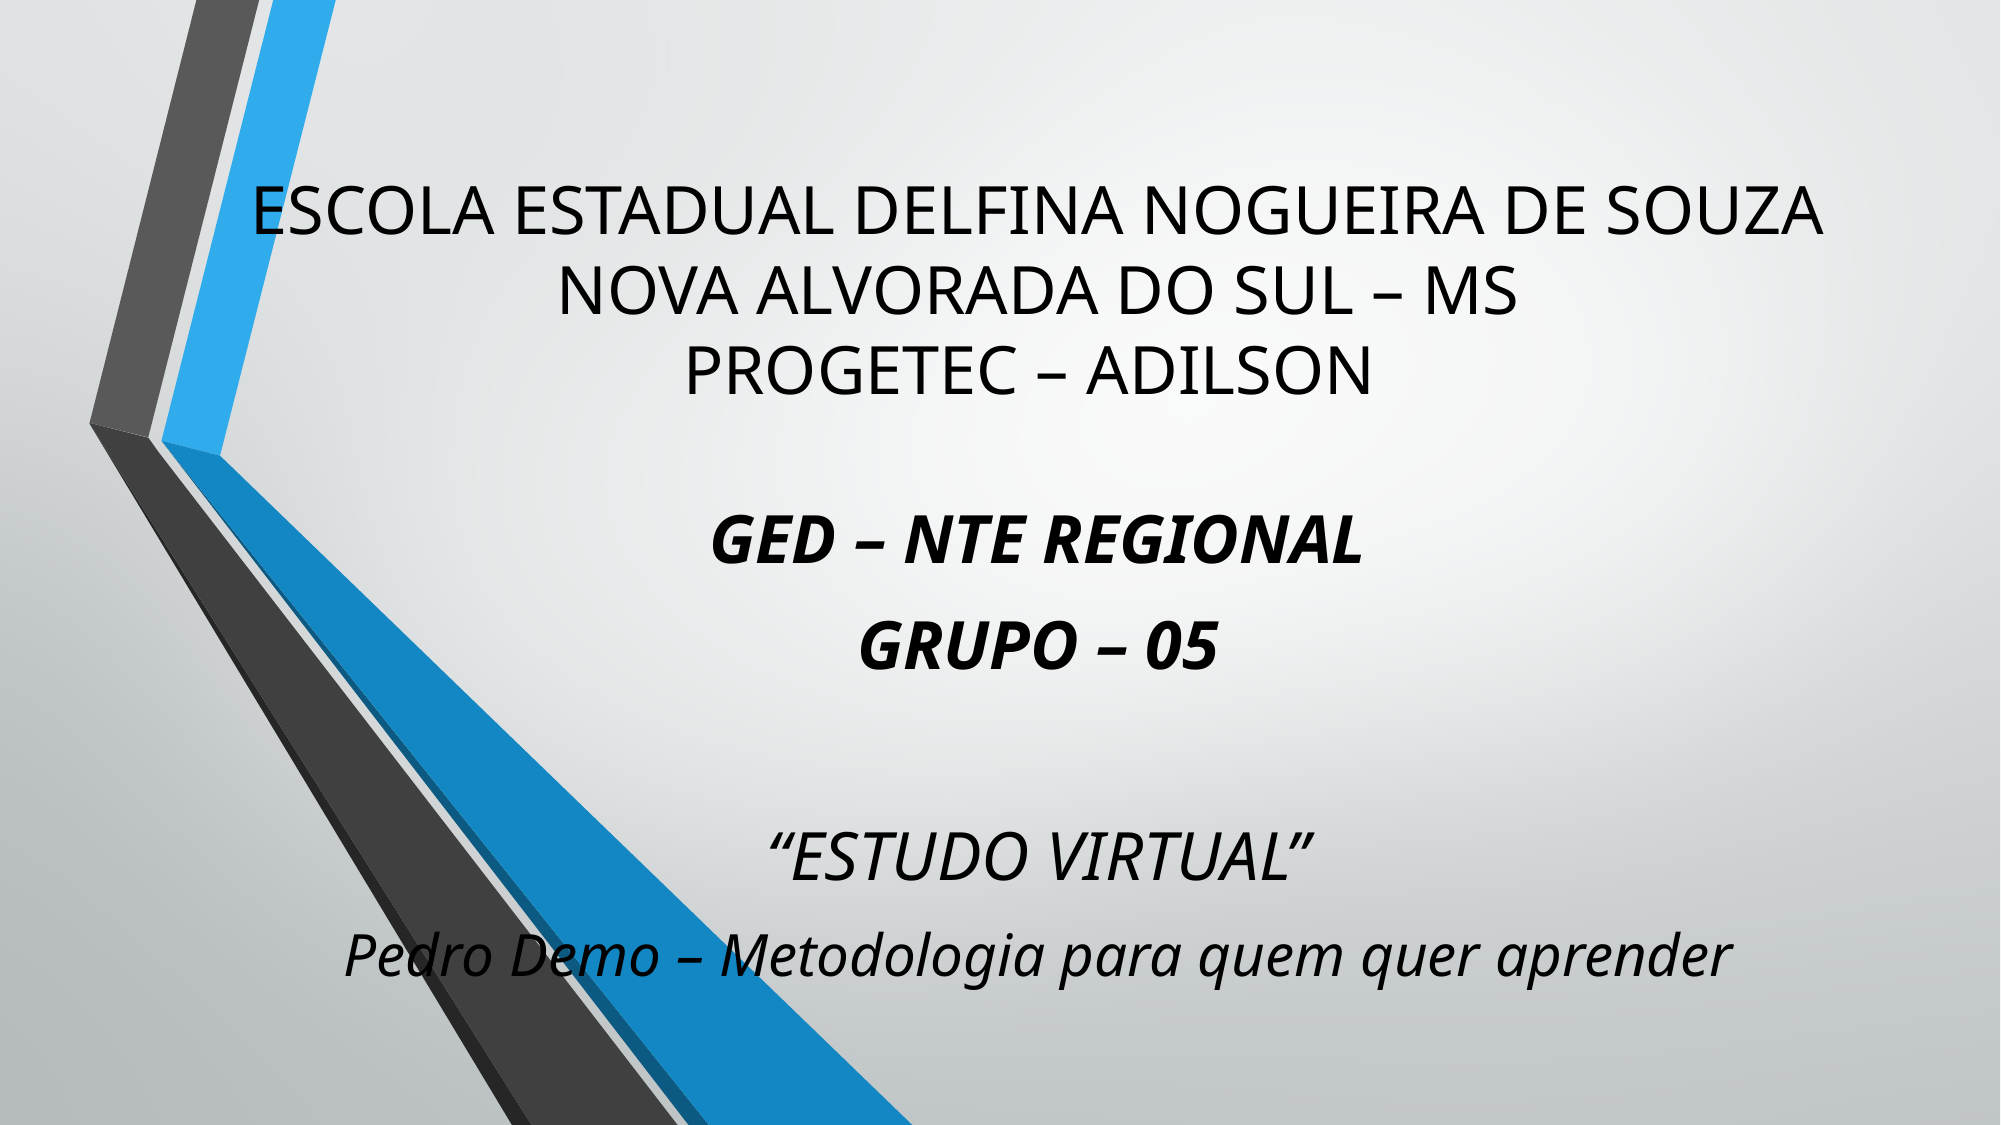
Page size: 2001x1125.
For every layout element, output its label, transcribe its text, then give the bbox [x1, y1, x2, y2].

subtitle GED – NTE REGIONAL GRUPO – 05 “ESTUDO VIRTUAL” Pedro Demo – Metodologia para quem quer aprender [221, 489, 1855, 758]
title ESCOLA ESTADUAL DELFINA NOGUEIRA DE SOUZA NOVA ALVORADA DO SUL – MS PROGETEC – ADILSON [128, 23, 1948, 416]
